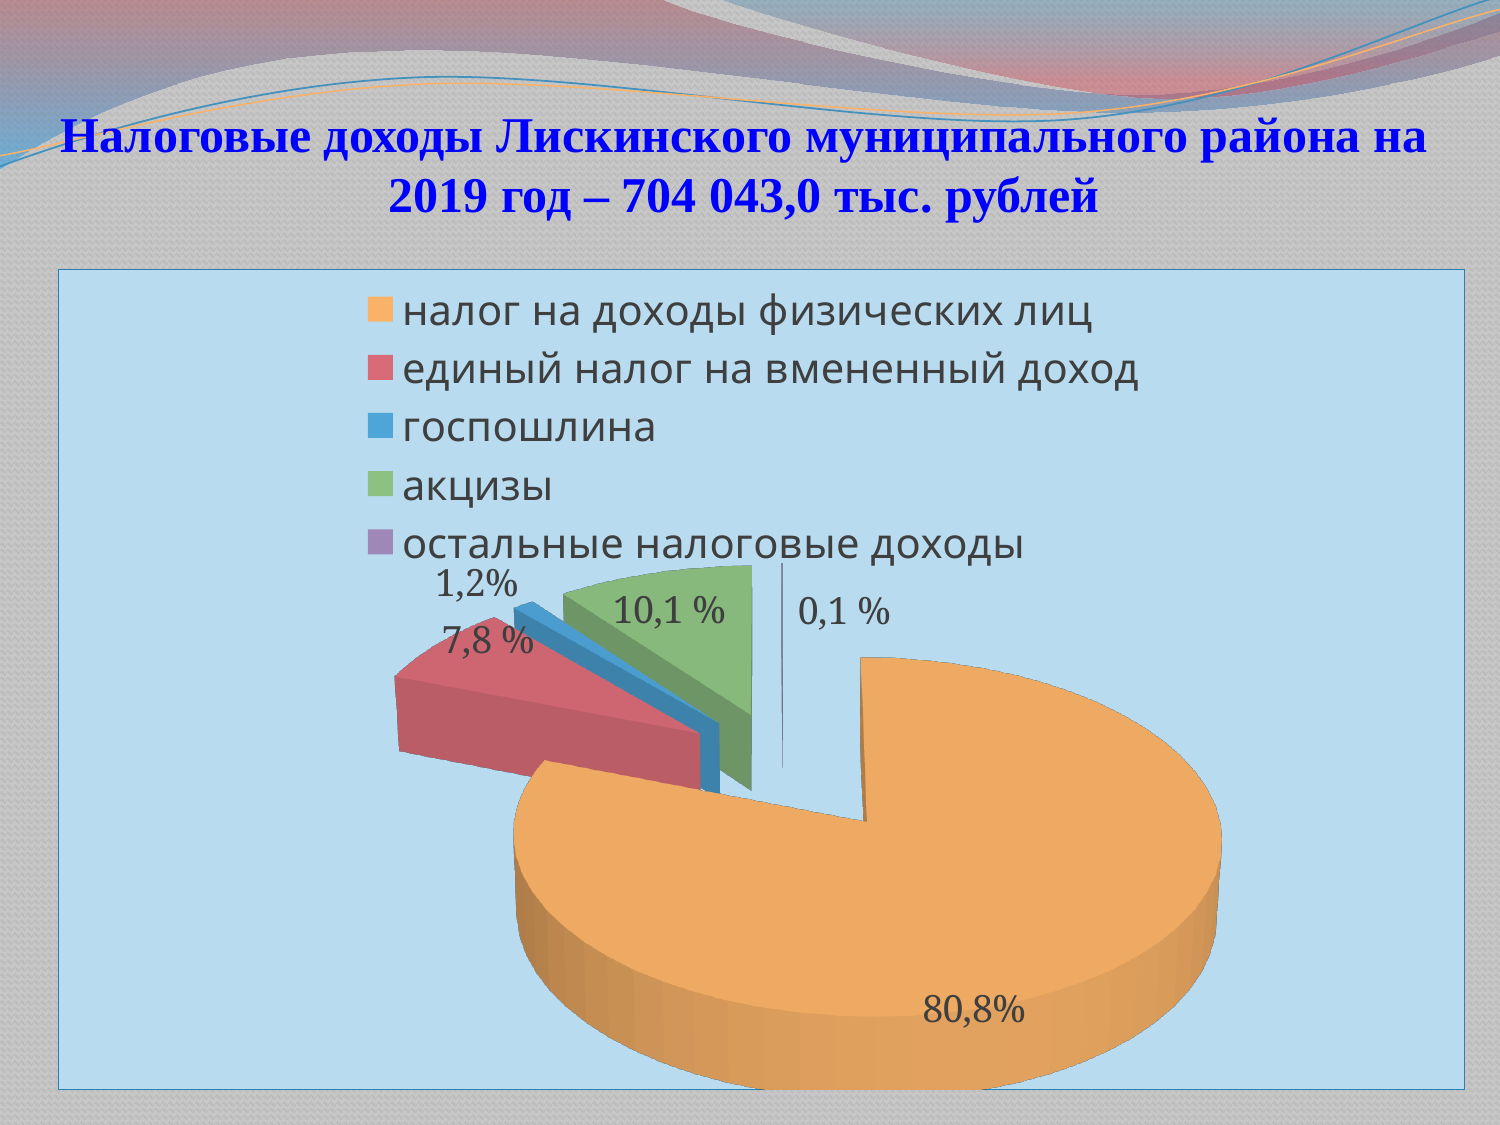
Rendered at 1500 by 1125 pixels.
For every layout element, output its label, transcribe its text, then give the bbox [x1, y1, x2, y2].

chart [58, 269, 1466, 1091]
title Налоговые доходы Лискинского муниципального района на 2019 год – 704 043,0 тыс. рублей [58, 82, 1430, 223]
